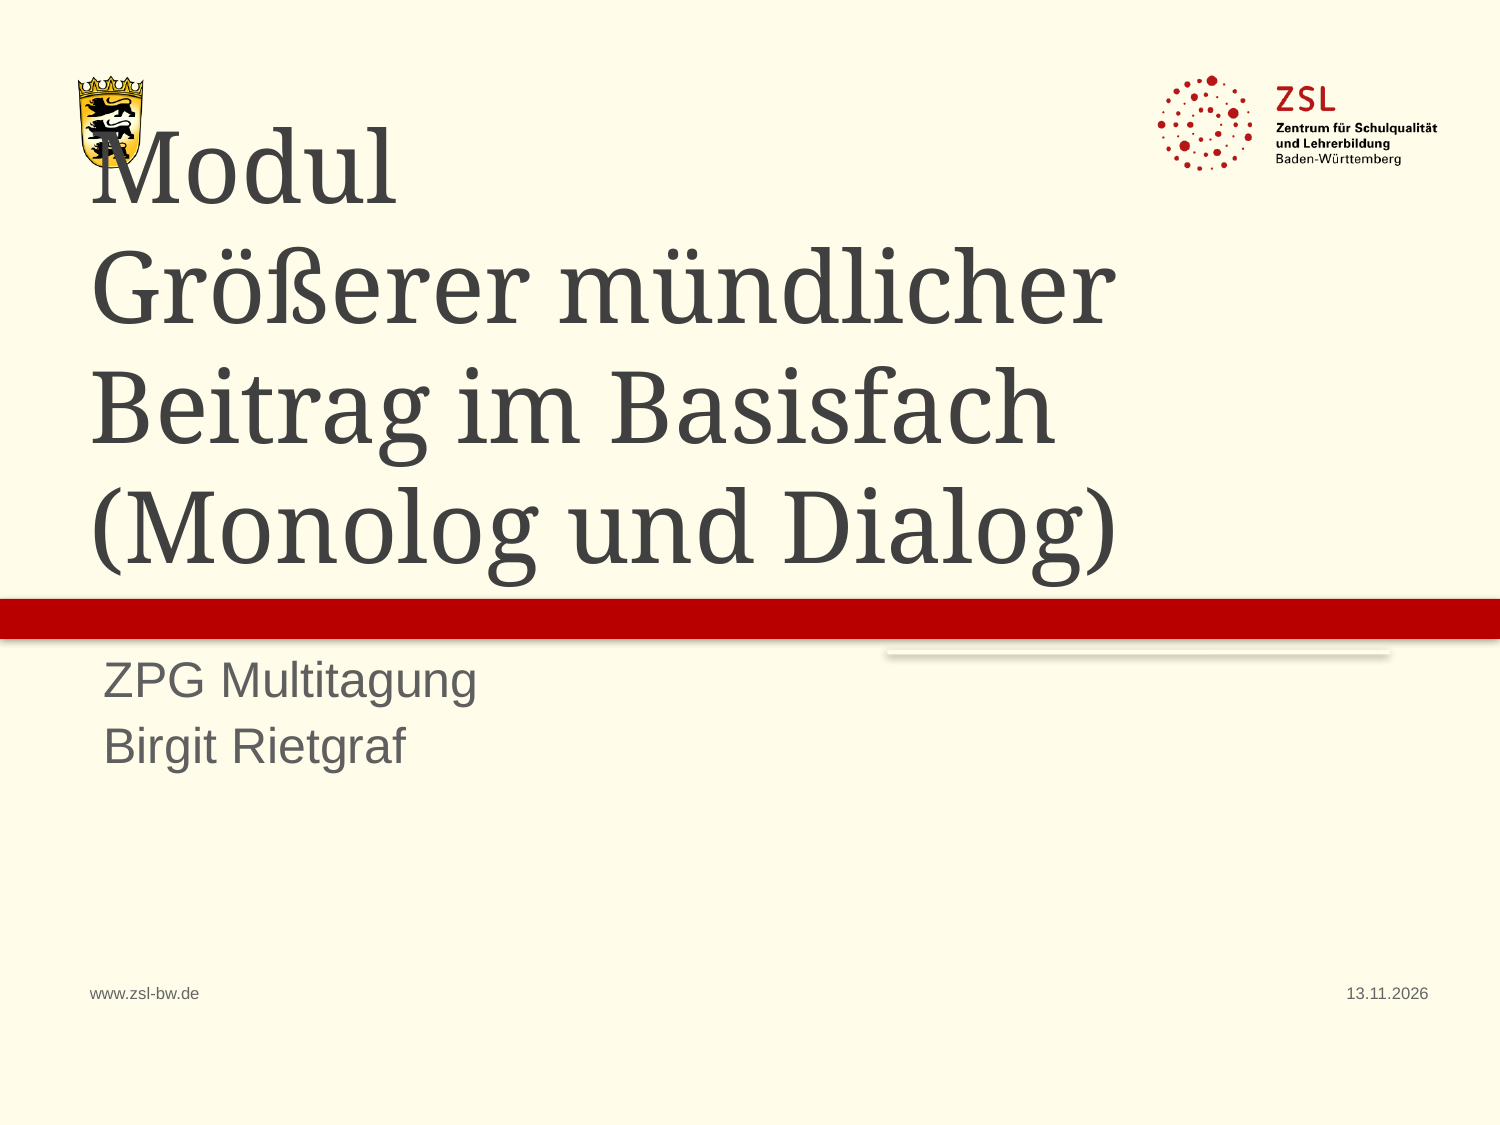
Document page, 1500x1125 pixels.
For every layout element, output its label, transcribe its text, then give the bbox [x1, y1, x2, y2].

footer www.zsl-bw.de [75, 975, 518, 1035]
picture [75, 73, 147, 172]
subtitle ZPG Multitagung Birgit Rietgraf [78, 639, 888, 918]
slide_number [1298, 975, 1444, 1035]
title Modul Größerer mündlicher Beitrag im Basisfach (Monolog und Dialog) [75, 349, 1443, 591]
picture [1156, 73, 1439, 172]
